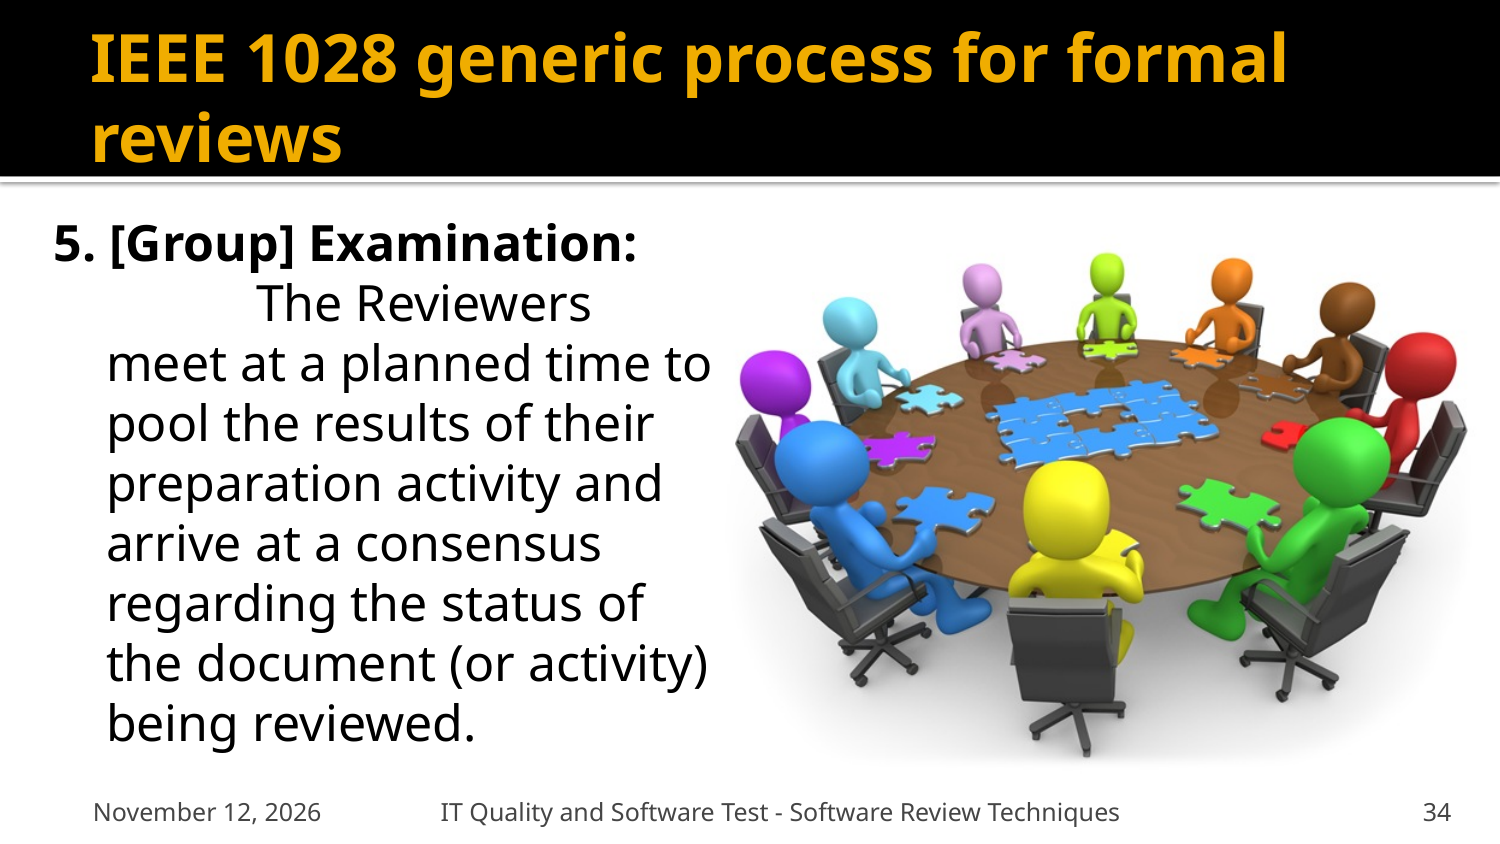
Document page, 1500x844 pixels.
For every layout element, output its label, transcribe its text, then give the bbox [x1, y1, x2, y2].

list 5. [Group] Examination: The Reviewers meet at a planned time to pool the results of their preparation activity and arrive at a consensus regarding the status of the document (or activity) being reviewed. [24, 196, 738, 822]
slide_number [75, 796, 425, 831]
title IEEE 1028 generic process for formal reviews [75, 19, 1425, 174]
picture [716, 196, 1486, 774]
footer IT Quality and Software Test - Software Review Techniques [433, 796, 1337, 831]
slide_number 34 [1345, 796, 1467, 831]
